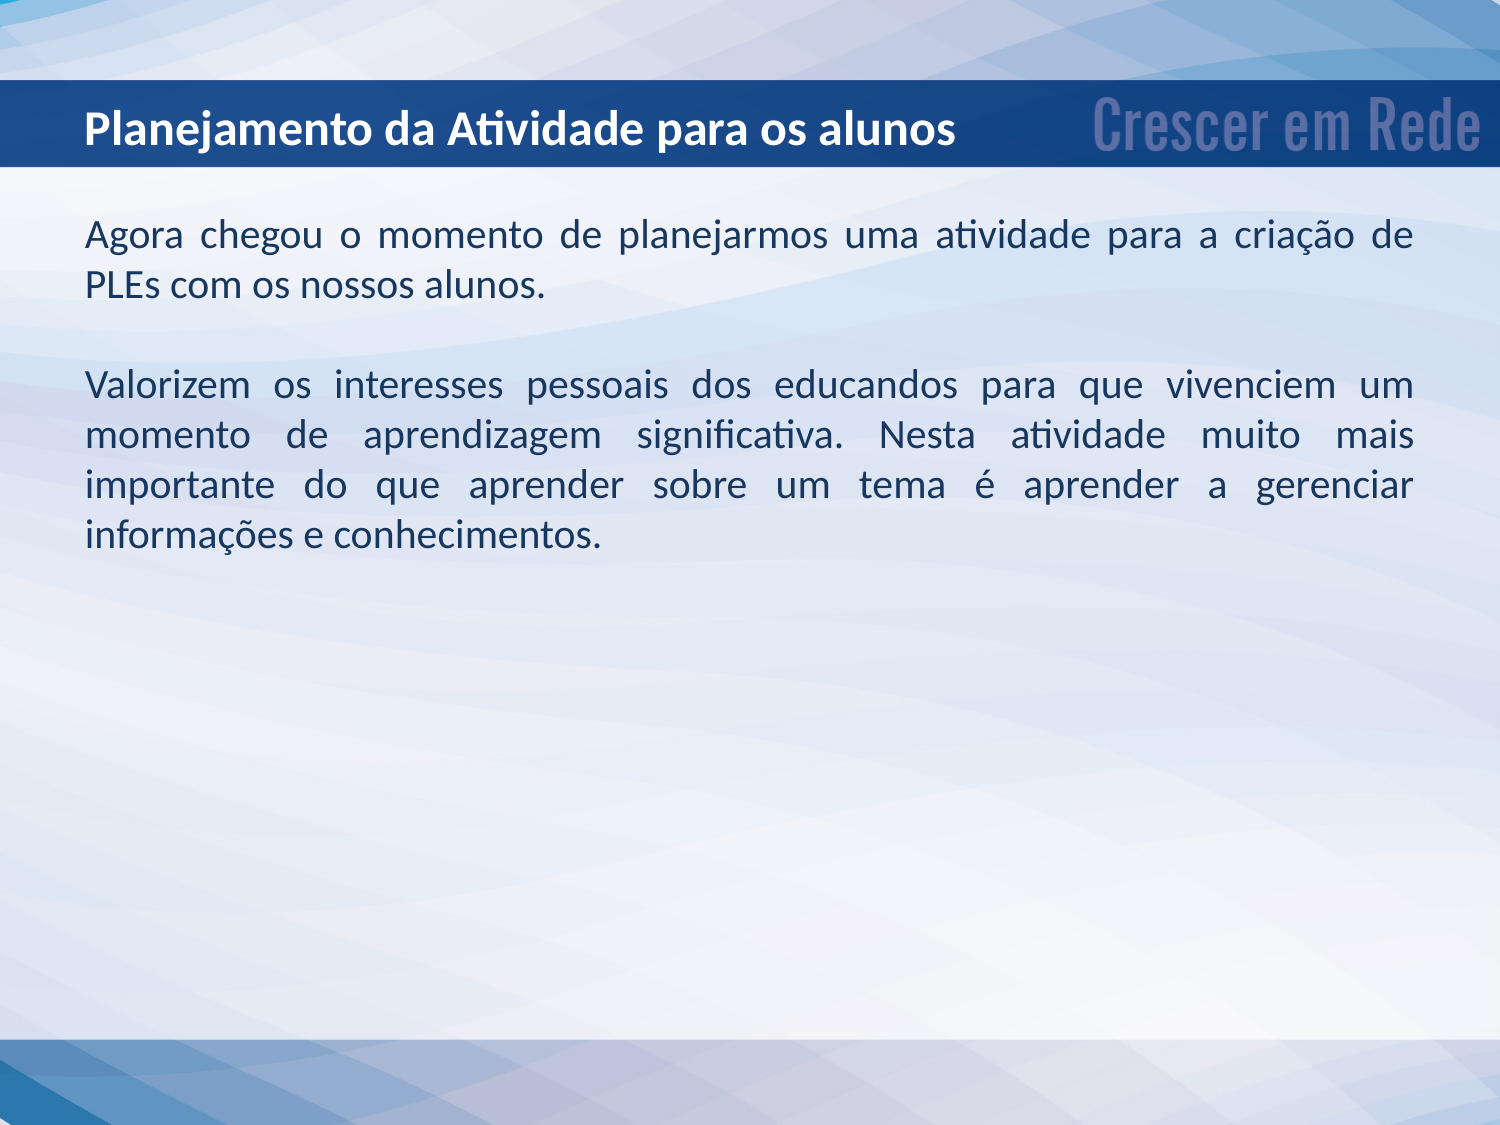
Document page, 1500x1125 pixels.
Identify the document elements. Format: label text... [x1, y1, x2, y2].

picture [0, 0, 1500, 1125]
text_box Agora chegou o momento de planejarmos uma atividade para a criação de PLEs com os nossos alunos. Valorizem os interesses pessoais dos educandos para que vivenciem um momento de aprendizagem significativa. Nesta atividade muito mais importante do que aprender sobre um tema é aprender a gerenciar informações e conhecimentos. [70, 199, 1430, 623]
text_box Planejamento da Atividade para os alunos [70, 88, 1430, 199]
